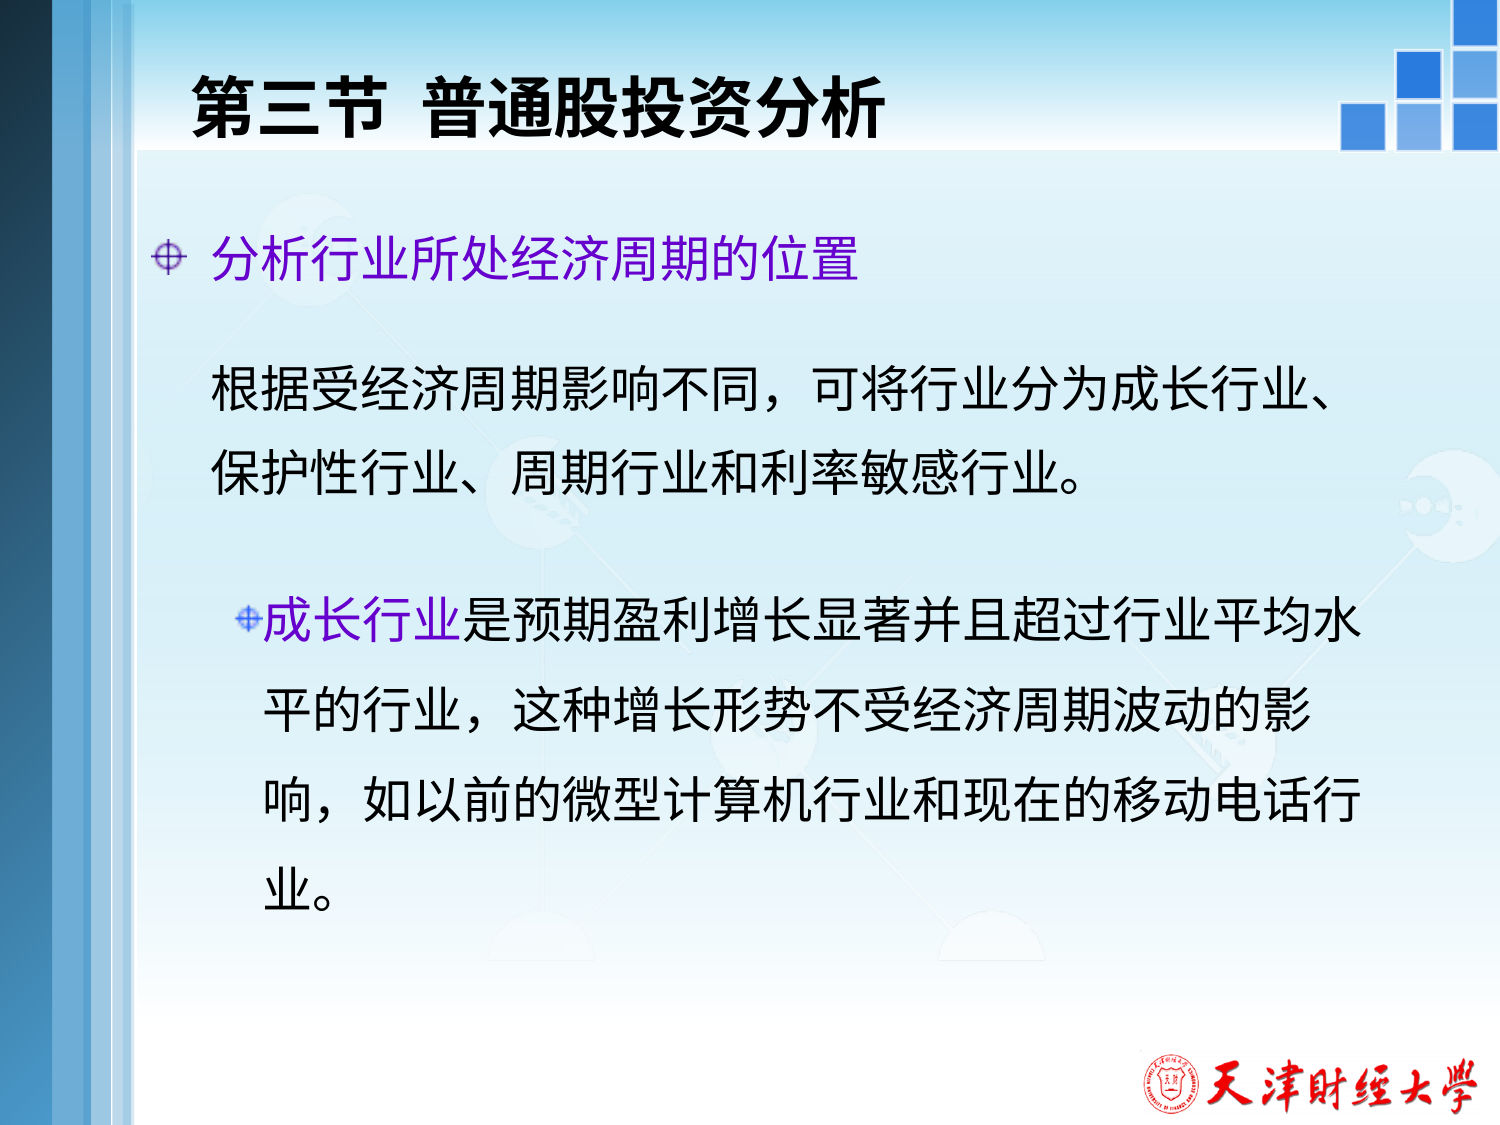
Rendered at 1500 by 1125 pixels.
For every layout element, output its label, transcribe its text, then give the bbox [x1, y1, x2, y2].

title 第三节 普通股投资分析 [174, 75, 1175, 138]
picture [132, 150, 1500, 965]
text_box 根据受经济周期影响不同，可将行业分为成长行业、保护性行业、周期行业和利率敏感行业。 [195, 326, 1408, 509]
text_box 分析行业所处经济周期的位置 [137, 219, 963, 295]
picture [1131, 1049, 1500, 1119]
text_box 成长行业是预期盈利增长显著并且超过行业平均水平的行业，这种增长形势不受经济周期波动的影响，如以前的微型计算机行业和现在的移动电话行业。 [212, 550, 1425, 926]
